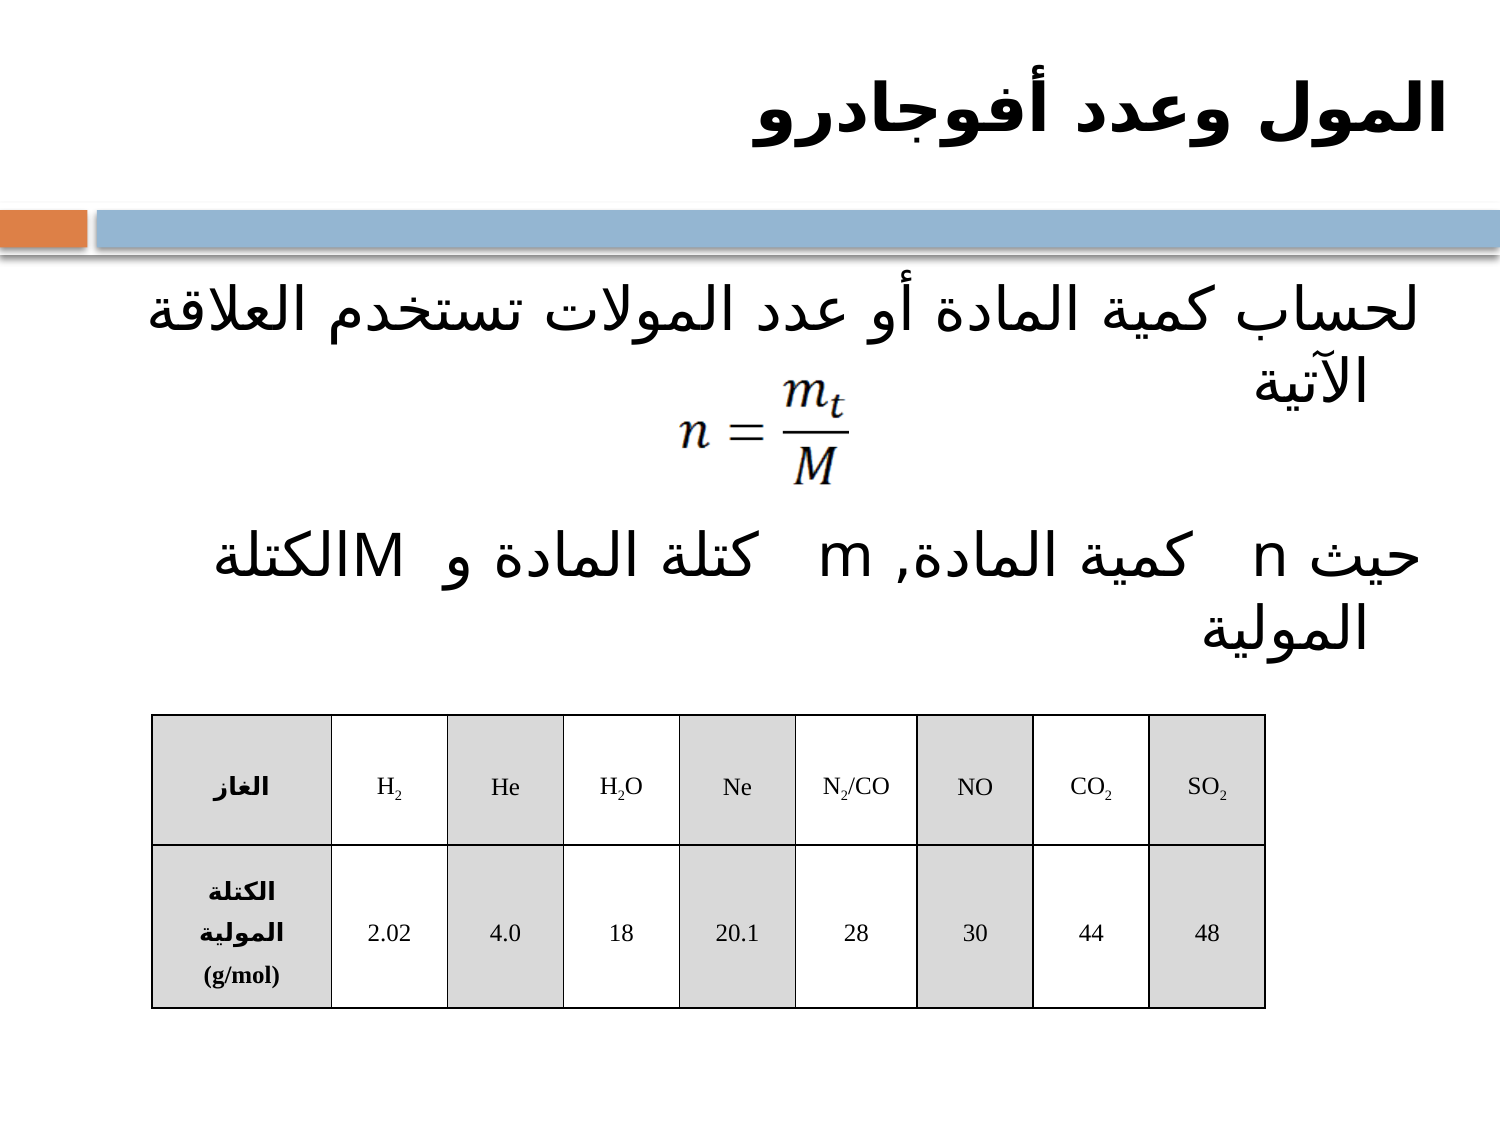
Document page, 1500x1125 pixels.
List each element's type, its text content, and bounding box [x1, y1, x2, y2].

table_header NO [918, 716, 1032, 844]
table_header الغاز [153, 716, 331, 844]
table_cell 20.1 [680, 846, 795, 1007]
title المول وعدد أفوجادرو [127, 23, 1465, 186]
table_header H2 [332, 716, 447, 844]
table_cell 30 [918, 846, 1032, 1007]
table_header He [448, 716, 563, 844]
table_cell 48 [1150, 846, 1264, 1007]
table_header H2O [564, 716, 679, 844]
list لحساب كمية المادة أو عدد المولات تستخدم العلاقة الآتية حيث n كمية المادة, m كتلة المادة و Mالكتلة المولية [100, 262, 1438, 1000]
table_header N2/CO [796, 716, 916, 844]
table_cell 2.02 [332, 846, 447, 1007]
table_header CO2 [1034, 716, 1148, 844]
table_cell 44 [1034, 846, 1148, 1007]
table_cell 4.0 [448, 846, 563, 1007]
table_header SO2 [1150, 716, 1264, 844]
table_cell الكتلة المولية (g/mol) [153, 846, 331, 1007]
picture [679, 374, 849, 496]
table_cell 18 [564, 846, 679, 1007]
table_cell 28 [796, 846, 916, 1007]
table_header Ne [680, 716, 795, 844]
